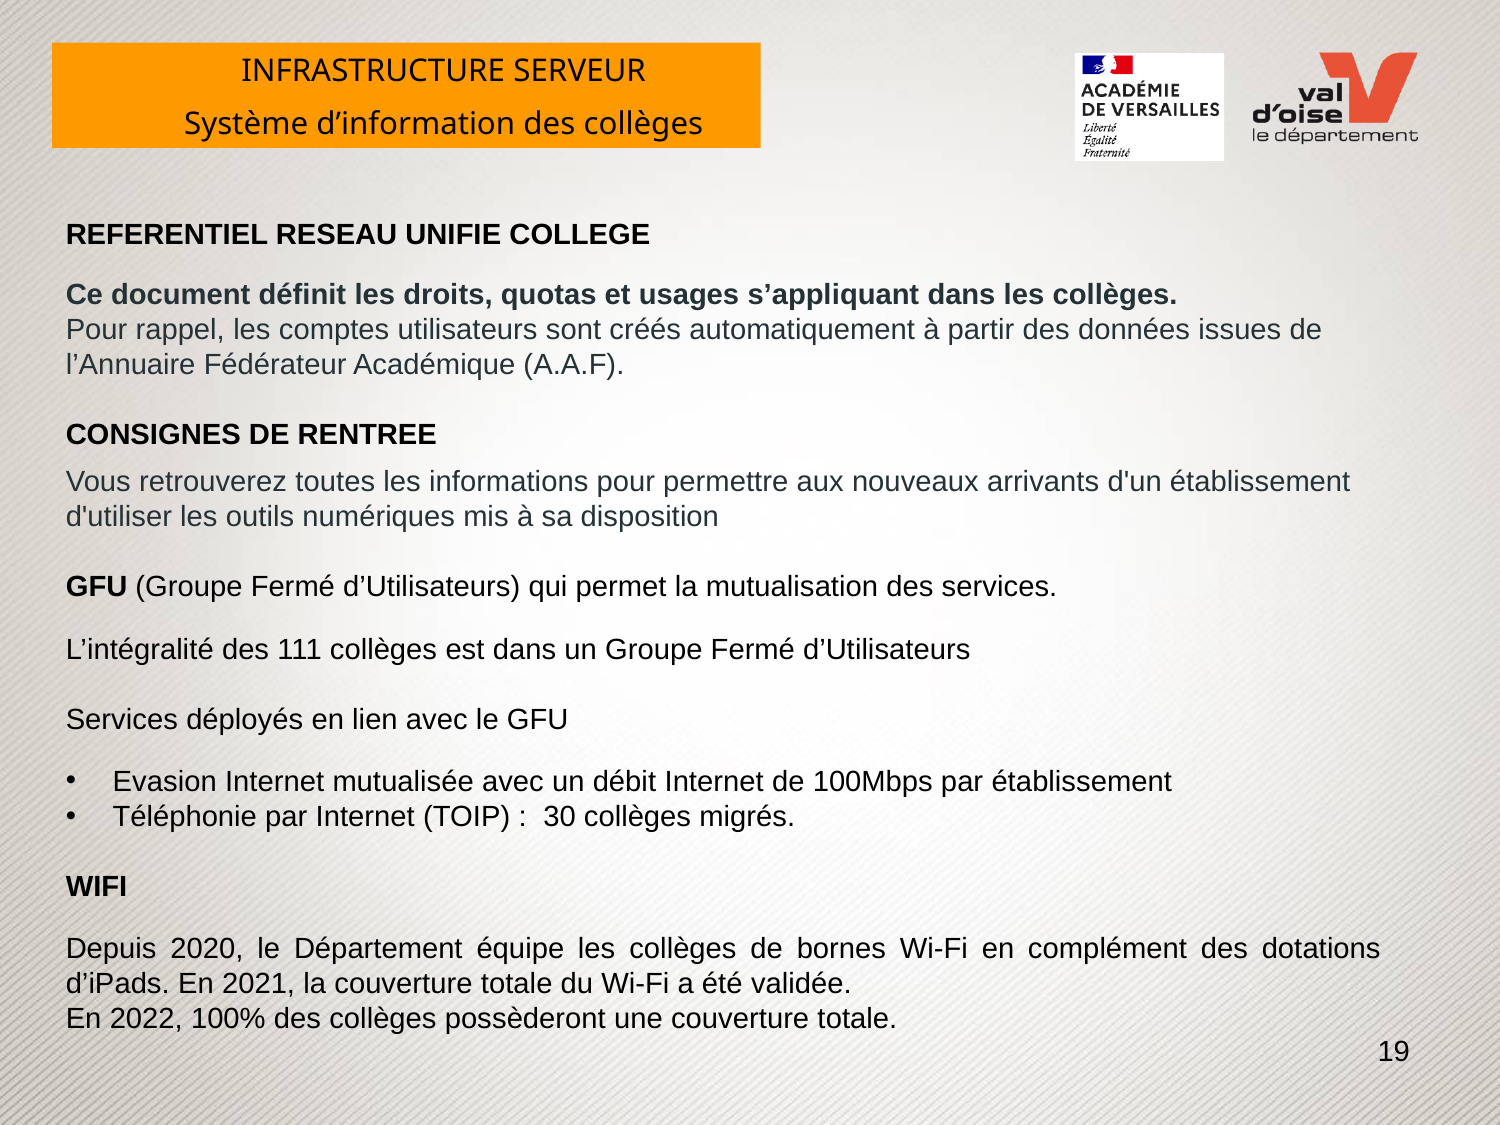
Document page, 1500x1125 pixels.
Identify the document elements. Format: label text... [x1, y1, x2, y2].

text_box REFERENTIEL RESEAU UNIFIE COLLEGE Ce document définit les droits, quotas et usages s’appliquant dans les collèges. Pour rappel, les comptes utilisateurs sont créés automatiquement à partir des données issues de l’Annuaire Fédérateur Académique (A.A.F). CONSIGNES DE RENTREE Vous retrouverez toutes les informations pour permettre aux nouveaux arrivants d'un établissement d'utiliser les outils numériques mis à sa disposition GFU (Groupe Fermé d’Utilisateurs) qui permet la mutualisation des services. L’intégralité des 111 collèges est dans un Groupe Fermé d’Utilisateurs Services déployés en lien avec le GFU Evasion Internet mutualisée avec un débit Internet de 100Mbps par établissement Téléphonie par Internet (TOIP) : 30 collèges migrés. WIFI Depuis 2020, le Département équipe les collèges de bornes Wi-Fi en complément des dotations d’iPads. En 2021, la couverture totale du Wi-Fi a été validée. En 2022, 100% des collèges possèderont une couverture totale. [51, 208, 1398, 1042]
text_box INFRASTRUCTURE SERVEUR Système d’information des collèges [52, 42, 761, 148]
picture [0, 0, 1500, 1125]
slide_number 19 [1074, 1024, 1425, 1103]
